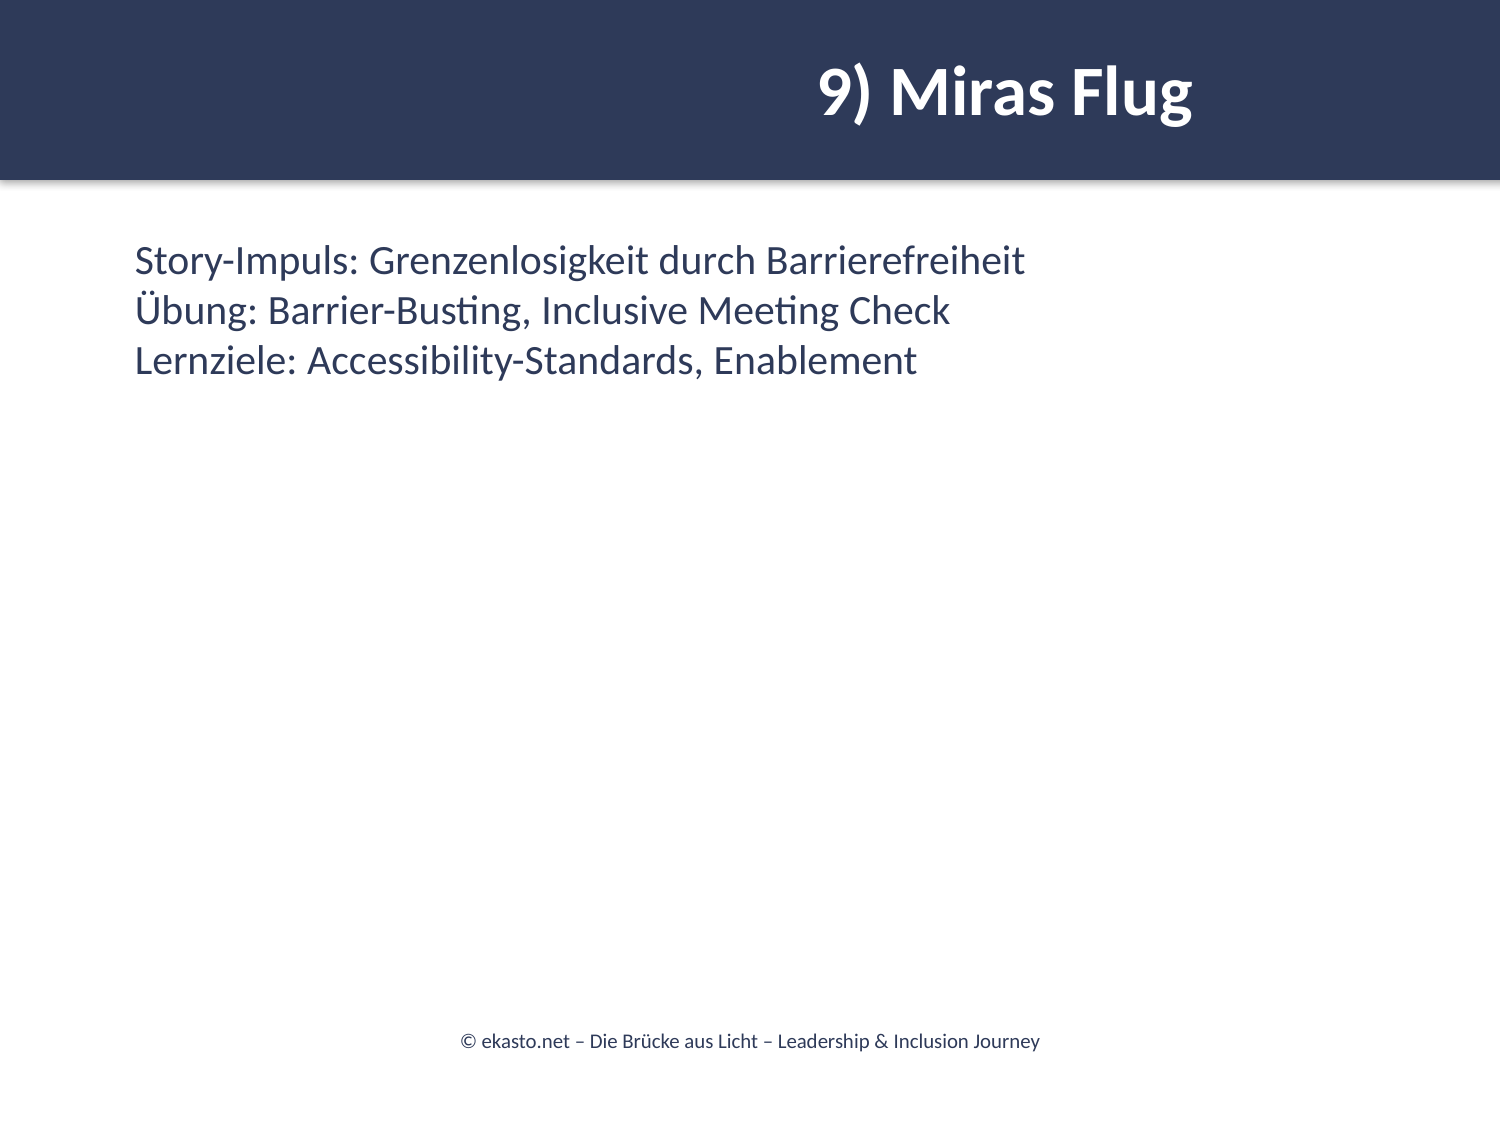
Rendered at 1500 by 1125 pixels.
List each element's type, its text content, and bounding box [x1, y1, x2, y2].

text_box © ekasto.net – Die Brücke aus Licht – Leadership & Inclusion Journey [444, 1020, 1056, 1060]
text_box [0, 0, 1500, 181]
text_box 9) Miras Flug [801, 37, 1209, 138]
text_box Story-Impuls: Grenzenlosigkeit durch Barrierefreiheit Übung: Barrier-Busting, Inclusive Meeting Check Lernziele: Accessibility-Standards, Enablement [119, 224, 1500, 390]
